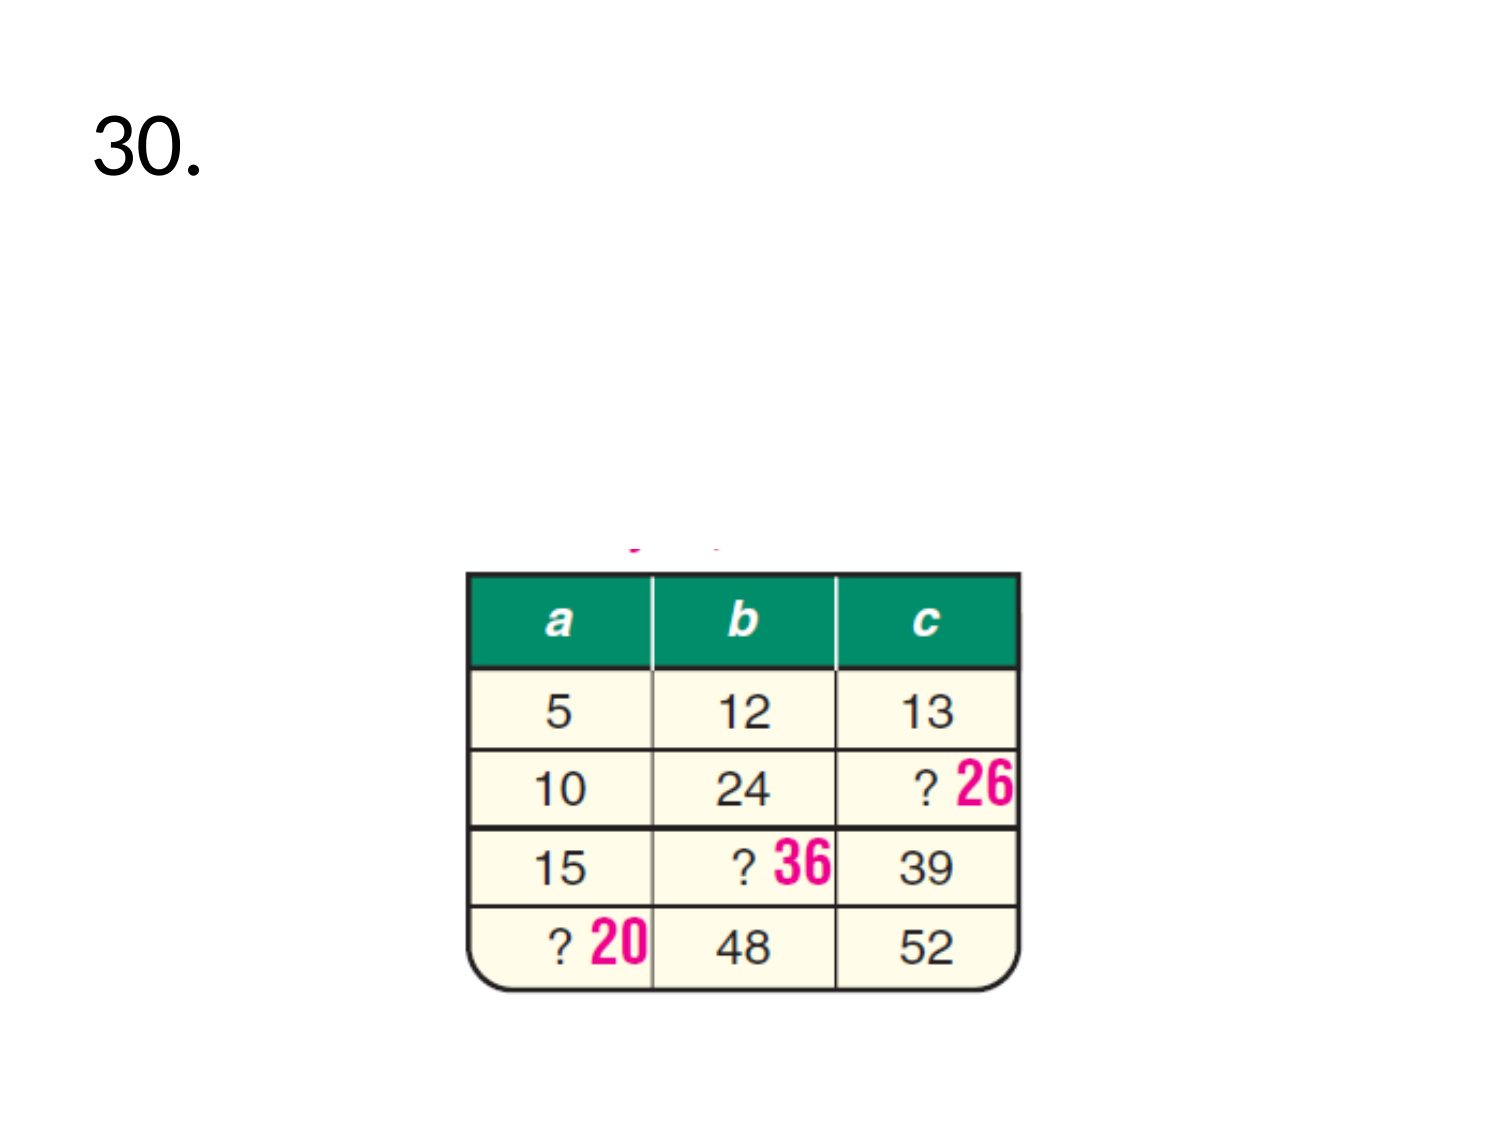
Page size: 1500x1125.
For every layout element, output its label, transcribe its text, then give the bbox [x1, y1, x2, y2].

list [424, 549, 1038, 1030]
title 30. [75, 45, 1425, 233]
